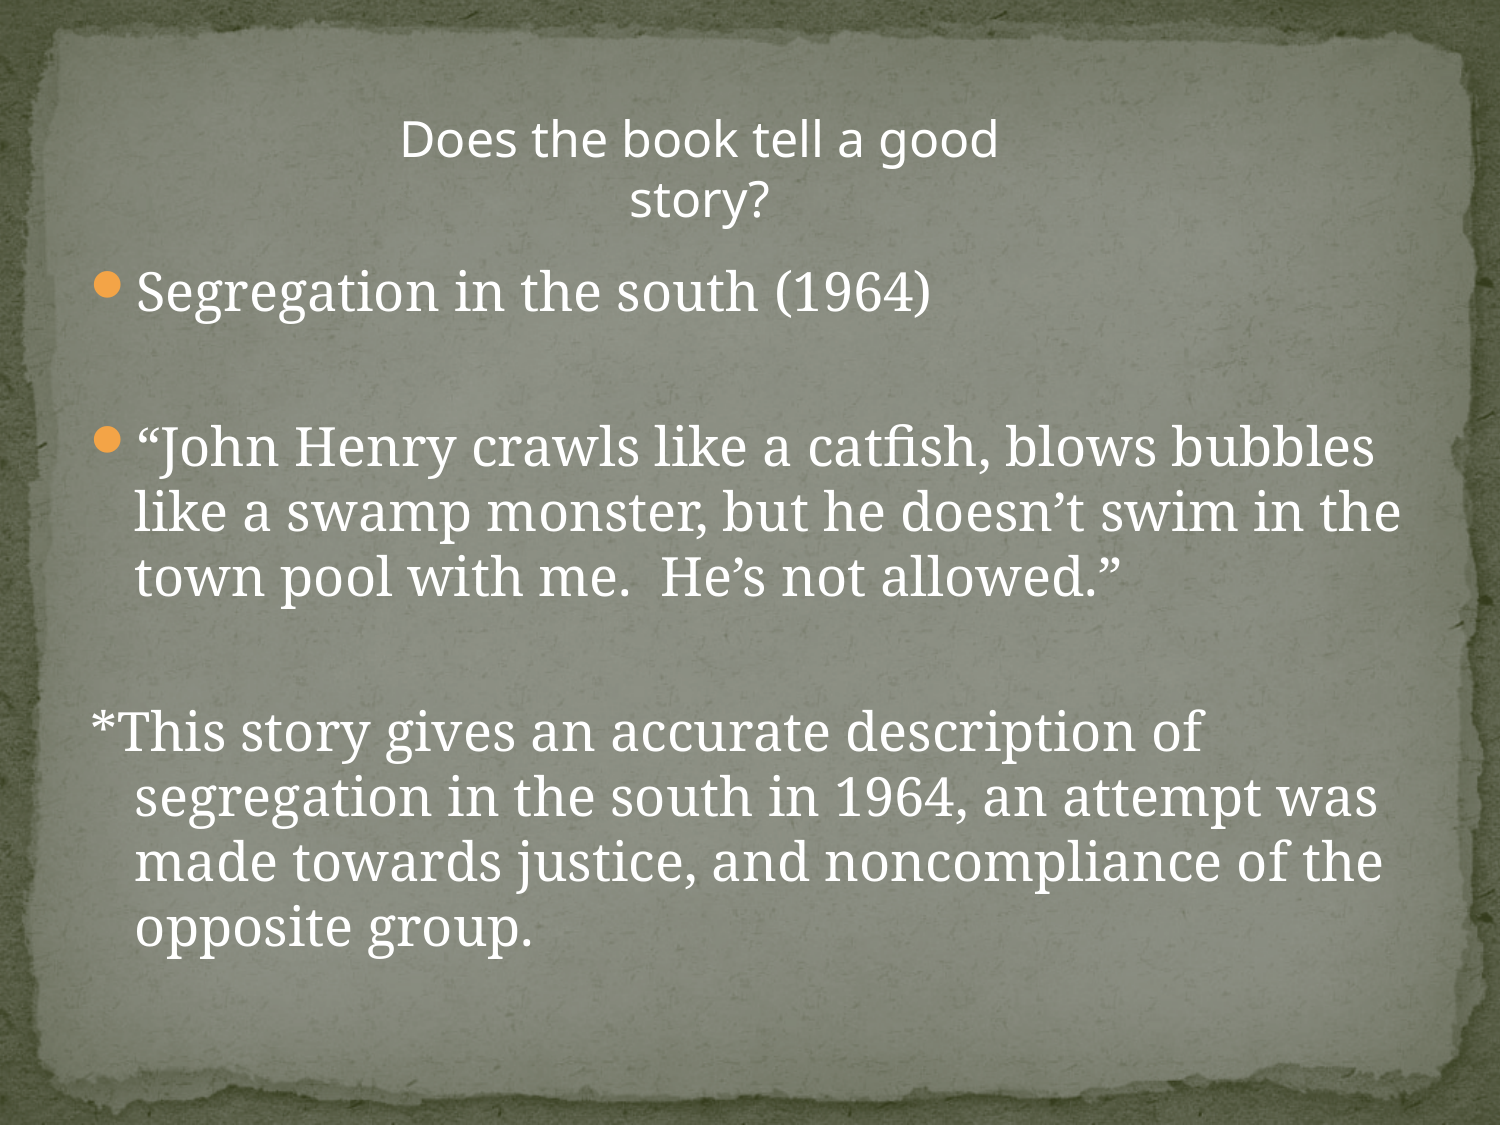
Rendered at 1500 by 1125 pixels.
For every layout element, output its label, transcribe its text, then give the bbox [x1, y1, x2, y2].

list Segregation in the south (1964) “John Henry crawls like a catfish, blows bubbles like a swamp monster, but he doesn’t swim in the town pool with me. He’s not allowed.” *This story gives an accurate description of segregation in the south in 1964, an attempt was made towards justice, and noncompliance of the opposite group. [74, 249, 1426, 1001]
text_box Does the book tell a good story? [312, 99, 1088, 235]
